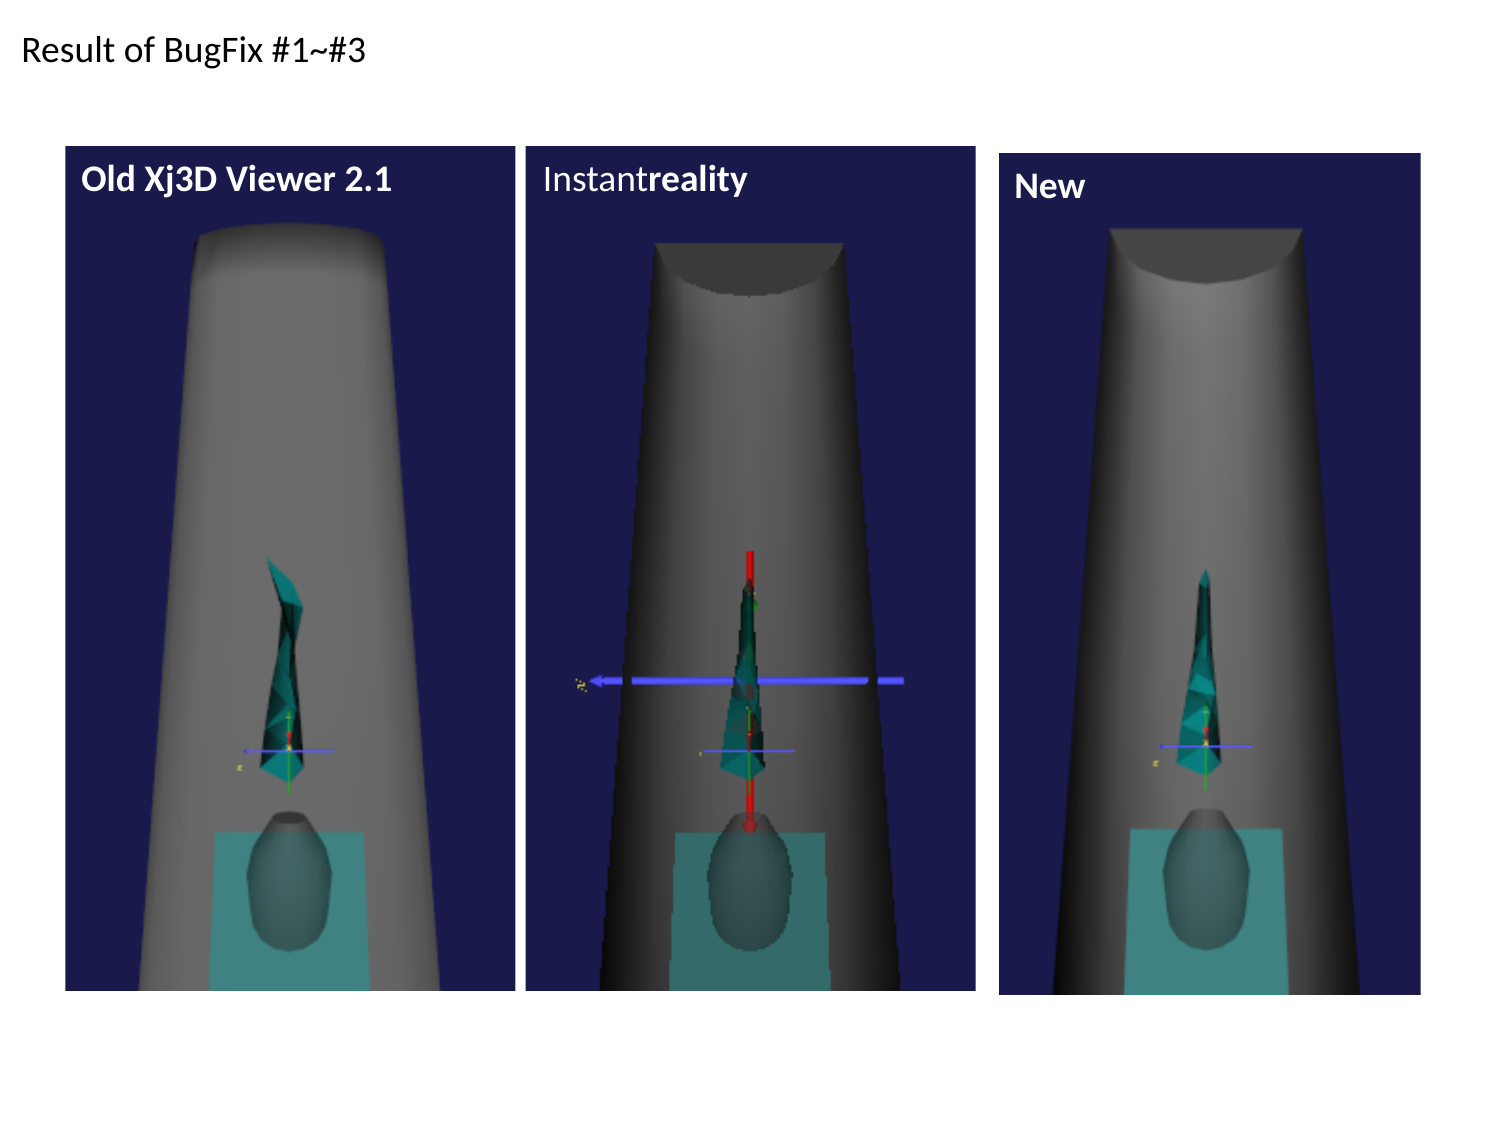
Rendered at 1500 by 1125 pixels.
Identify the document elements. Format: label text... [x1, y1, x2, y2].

picture [525, 146, 976, 991]
text_box Result of BugFix #1~#3 [6, 17, 382, 78]
picture [999, 153, 1421, 995]
picture [65, 146, 516, 991]
